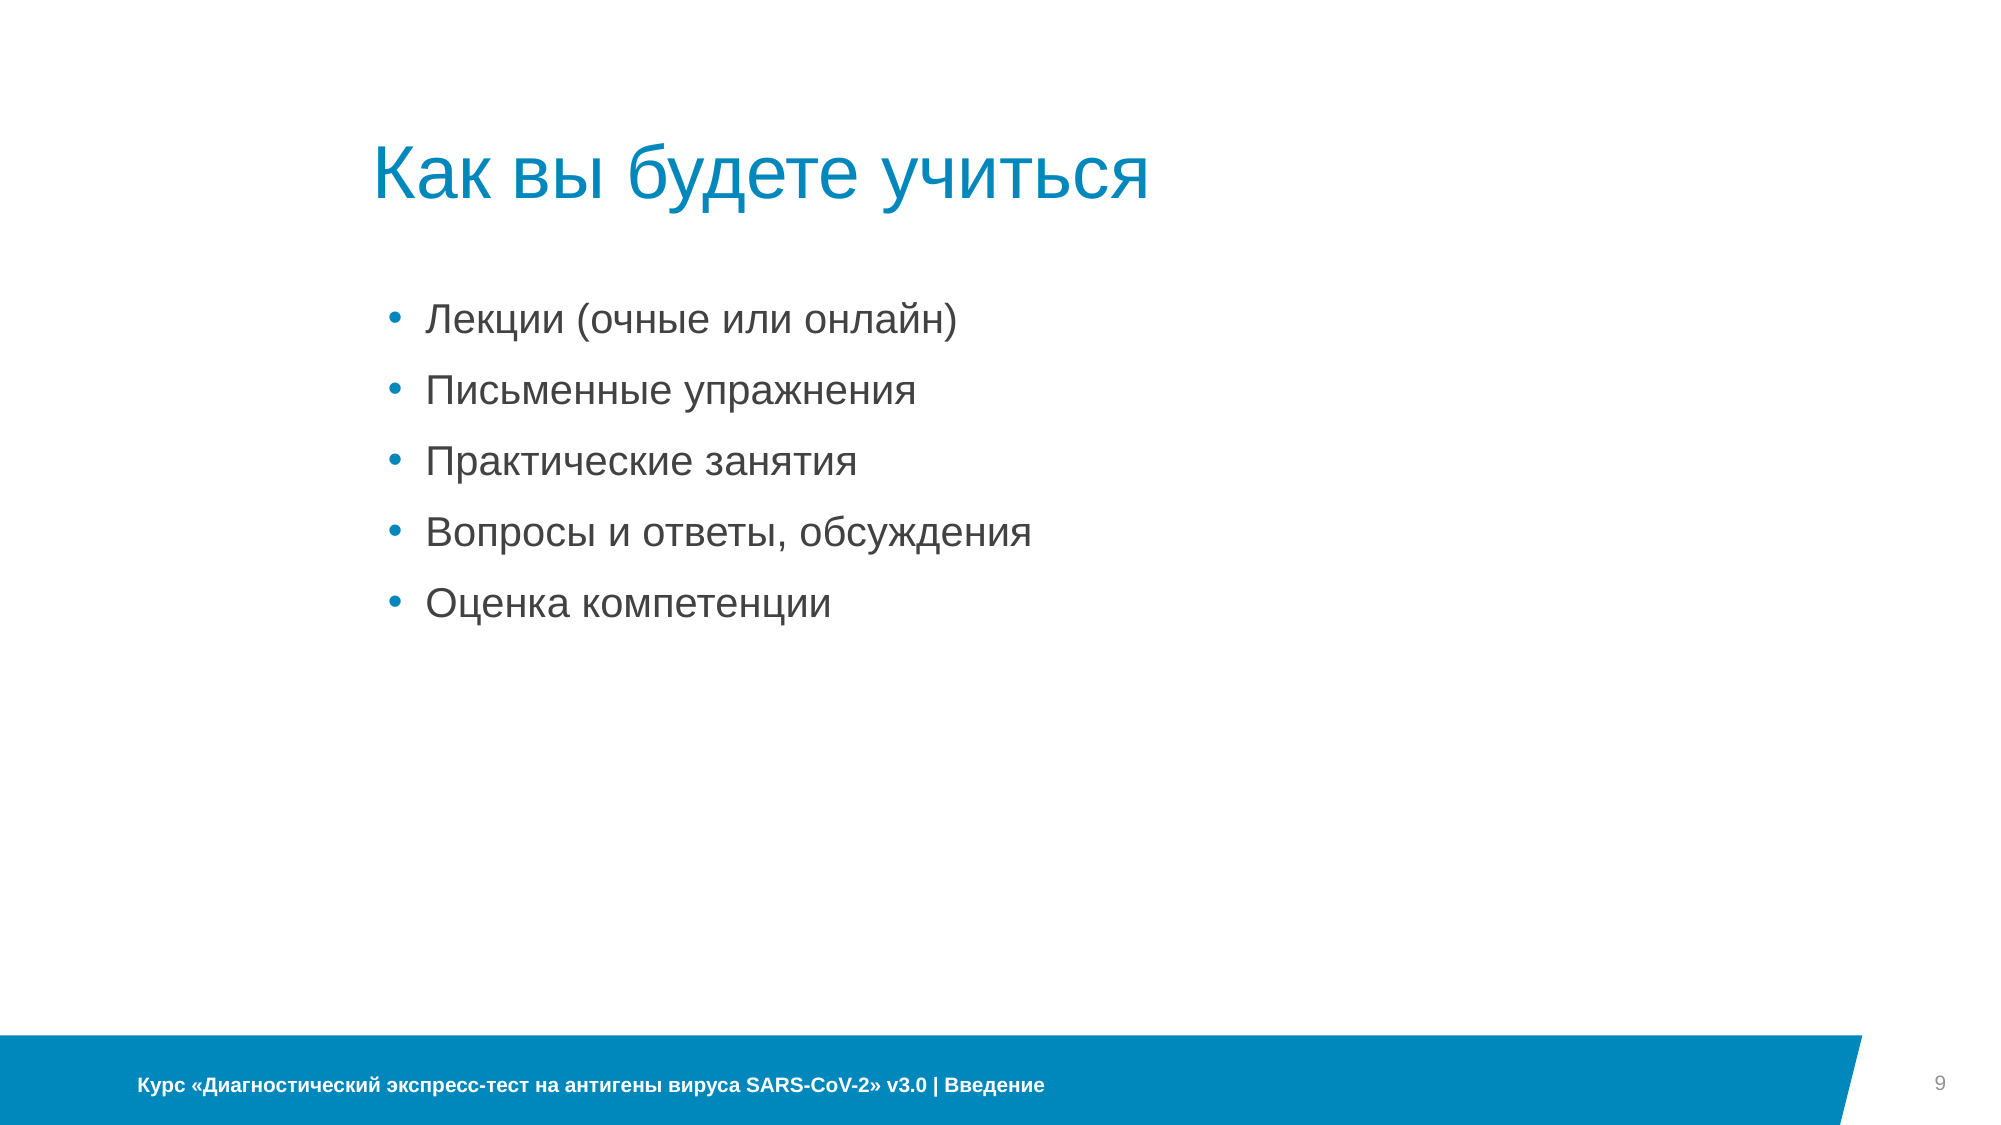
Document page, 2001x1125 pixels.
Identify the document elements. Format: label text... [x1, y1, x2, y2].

slide_number 9 [1862, 1035, 1947, 1125]
title Как вы будете учиться [372, 59, 1742, 215]
footer Курс «Диагностический экспресс-тест на антигены вируса SARS-CoV-2» v3.0 | Введение [137, 1042, 1338, 1125]
list Лекции (очные или онлайн) Письменные упражнения Практические занятия Вопросы и ответы, обсуждения Оценка компетенции [372, 284, 1679, 867]
